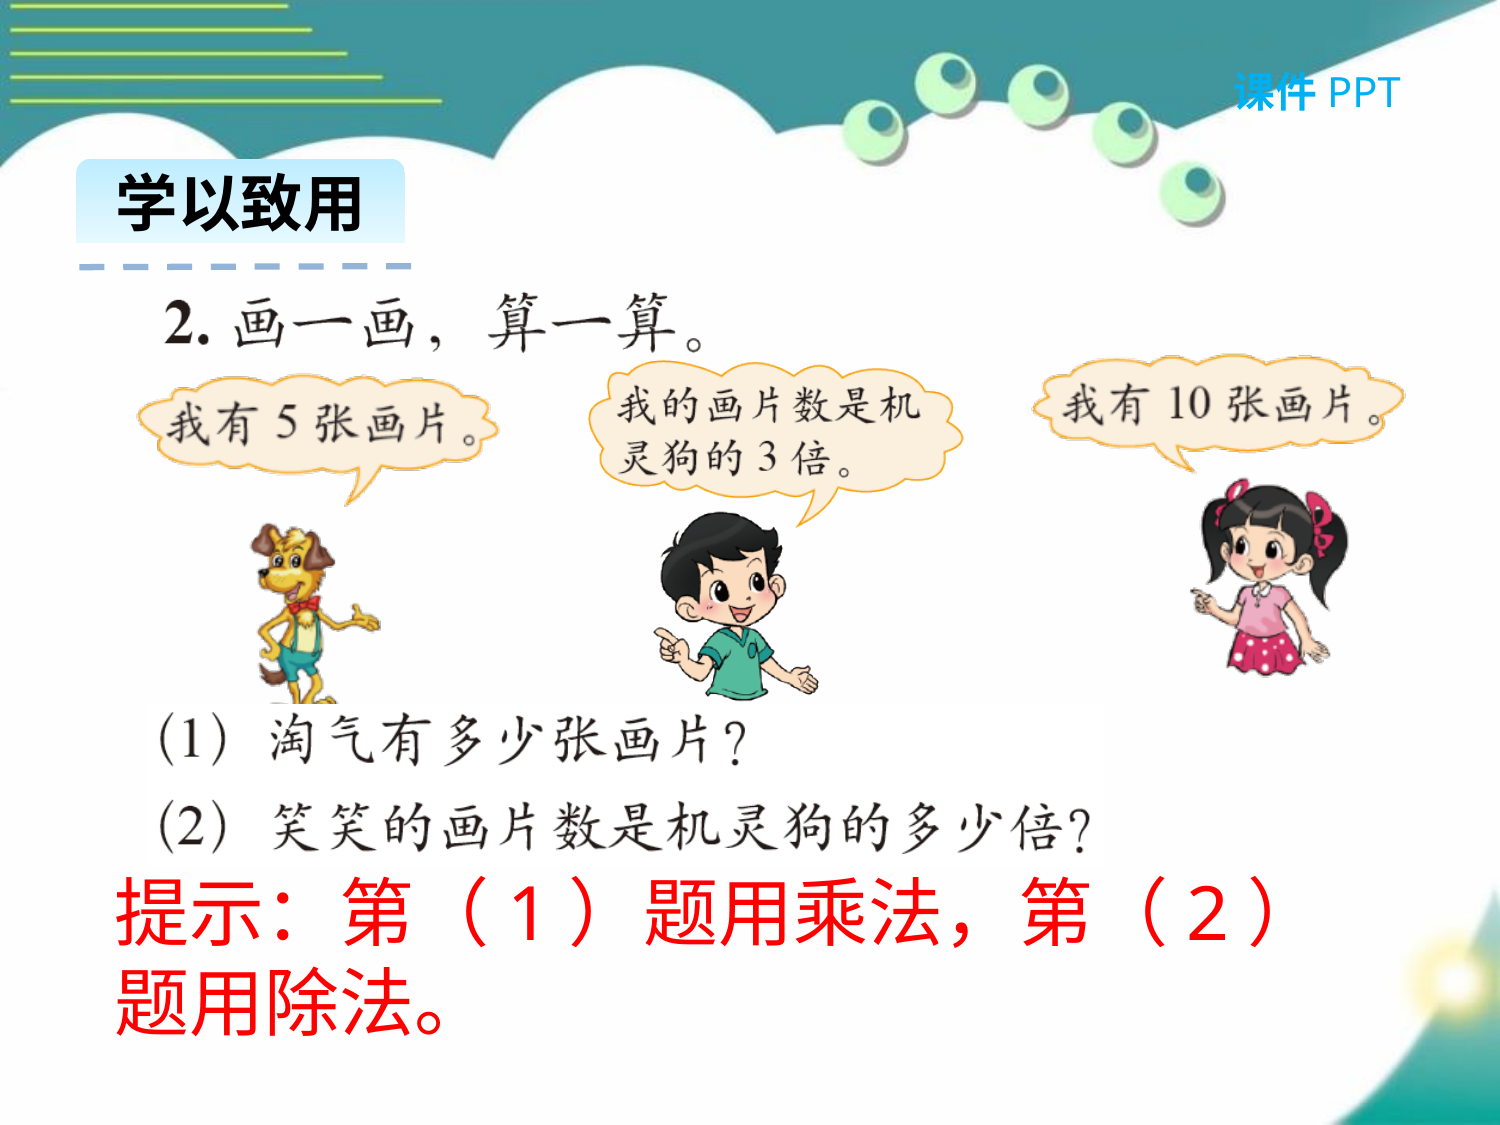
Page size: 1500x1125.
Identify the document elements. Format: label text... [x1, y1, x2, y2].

picture [0, 0, 1500, 1125]
text_box 课件PPT [1218, 58, 1418, 124]
text_box 提示：第（1）题用乘法，第（2）题用除法。 [100, 857, 1378, 1053]
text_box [76, 158, 420, 268]
